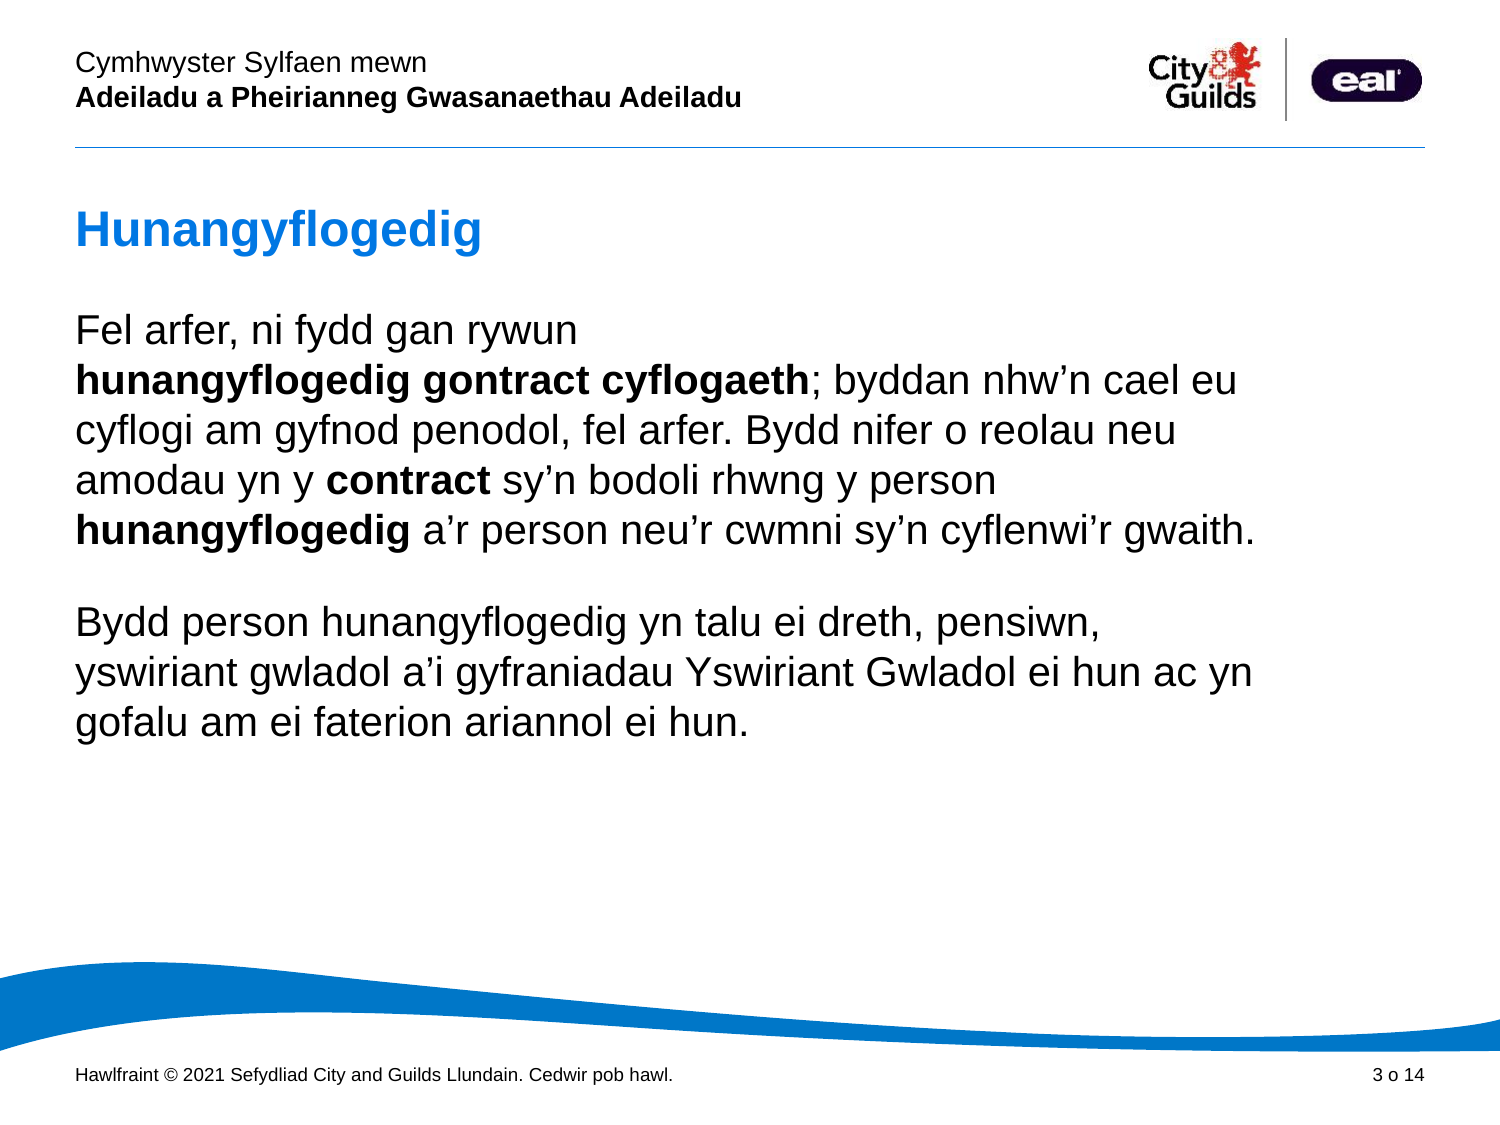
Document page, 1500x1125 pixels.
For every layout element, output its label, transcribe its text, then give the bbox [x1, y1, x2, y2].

list Fel arfer, ni fydd gan rywun hunangyflogedig gontract cyflogaeth; byddan nhw’n cael eu cyflogi am gyfnod penodol, fel arfer. Bydd nifer o reolau neu amodau yn y contract sy’n bodoli rhwng y person hunangyflogedig a’r person neu’r cwmni sy’n cyflenwi’r gwaith. Bydd person hunangyflogedig yn talu ei dreth, pensiwn, yswiriant gwladol a’i gyfraniadau Yswiriant Gwladol ei hun ac yn gofalu am ei faterion ariannol ei hun. [74, 302, 1270, 1000]
picture [1149, 38, 1422, 121]
text_box Hunangyflogedig [74, 196, 1425, 260]
